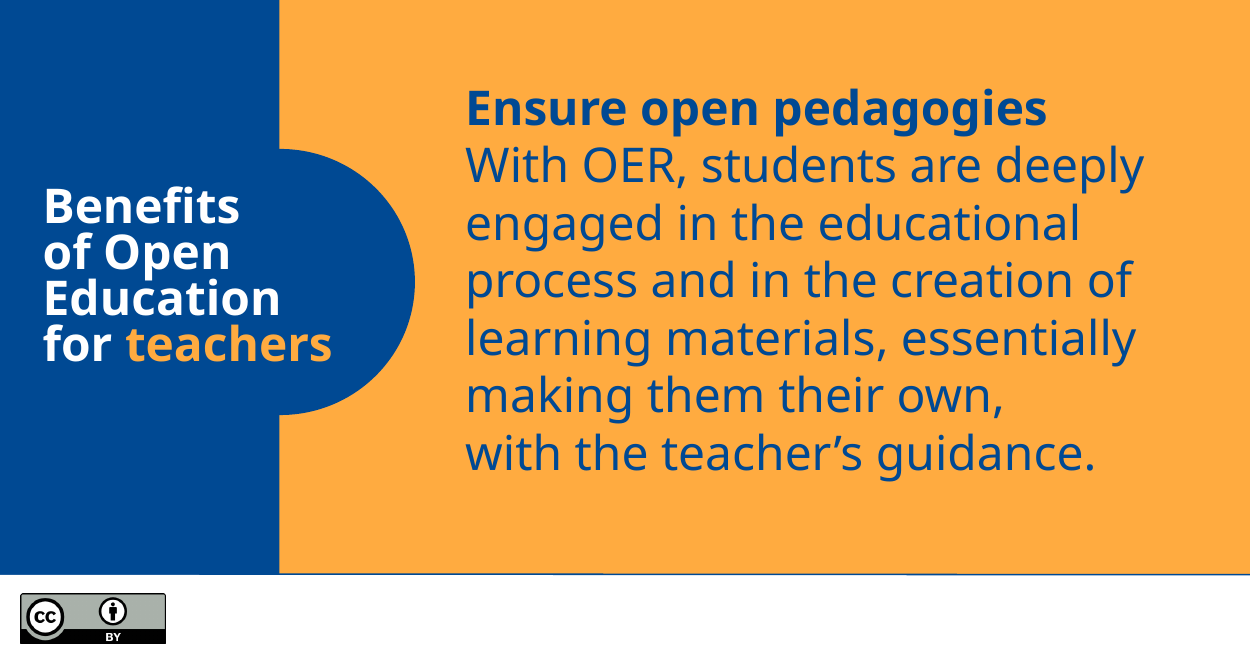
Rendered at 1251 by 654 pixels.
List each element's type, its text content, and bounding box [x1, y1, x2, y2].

text_box [196, 386, 365, 416]
text_box [206, 148, 355, 171]
text_box [0, 582, 1250, 654]
text_box Benefits of Open Education for teachers [27, 171, 368, 386]
text_box Ensure open pedagogies With OER, students are deeply engaged in the educational process and in the creation of learning materials, essentially making them their own, with the teacher’s guidance. [450, 62, 1243, 495]
picture [20, 592, 166, 645]
text_box [0, 0, 280, 573]
text_box [368, 181, 415, 383]
